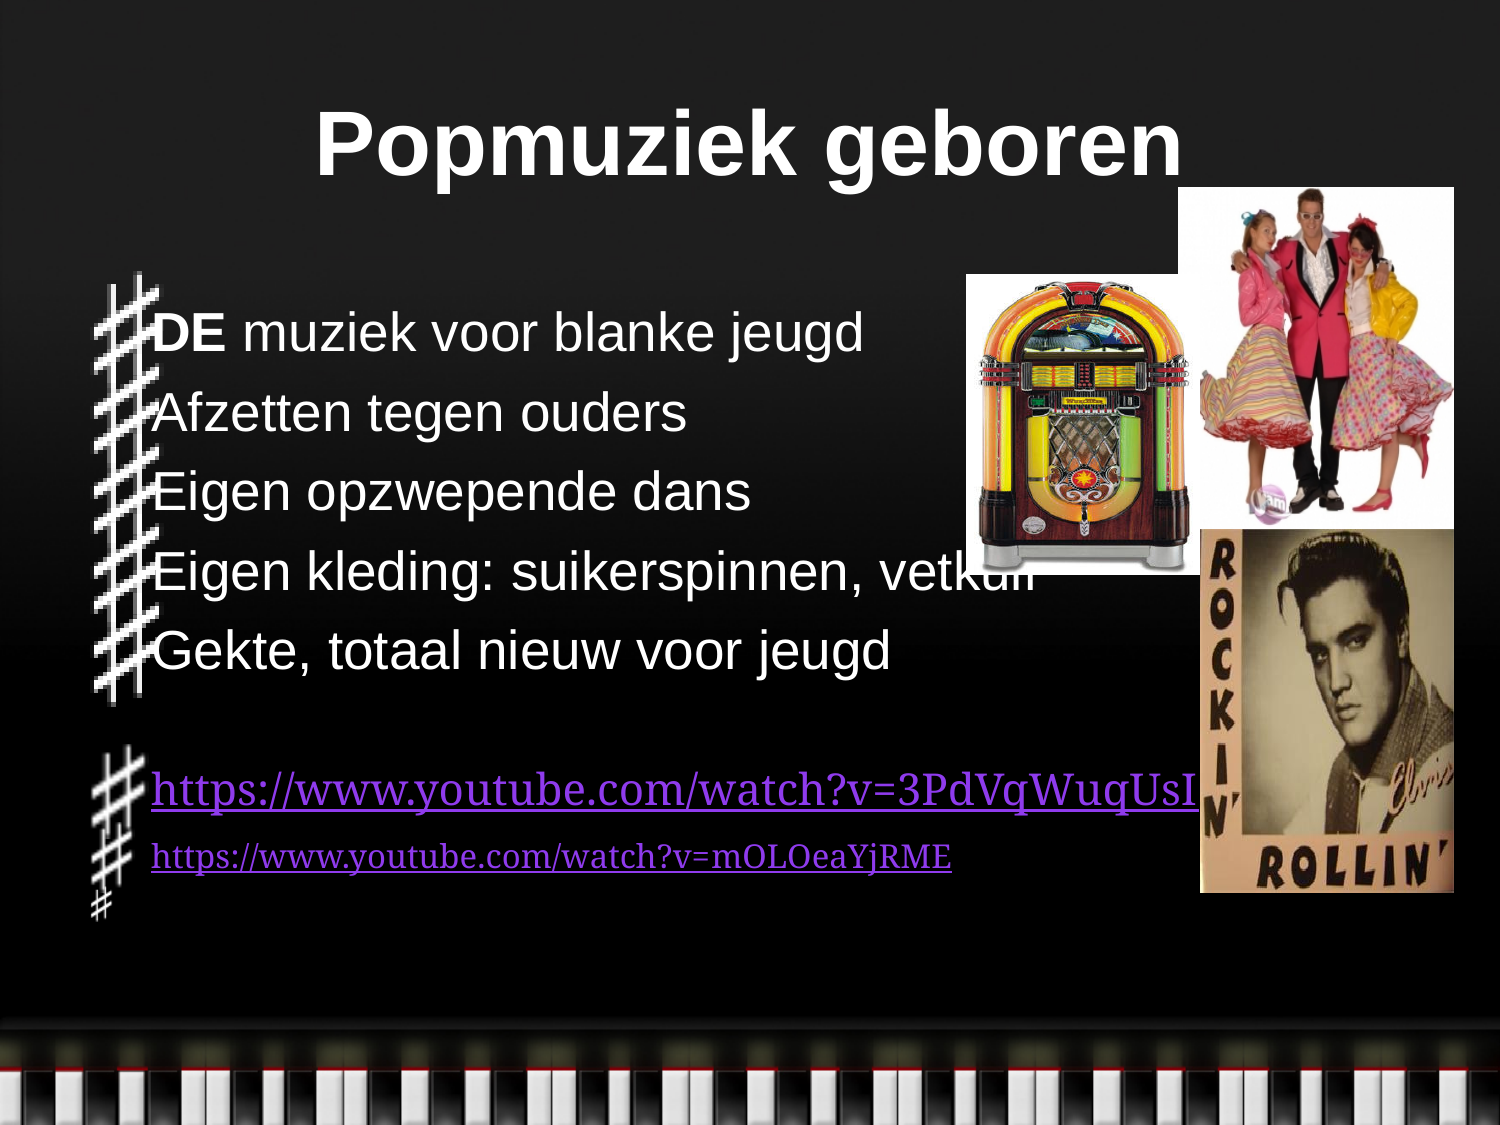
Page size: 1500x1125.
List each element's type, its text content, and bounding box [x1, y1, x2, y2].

list DE muziek voor blanke jeugd Afzetten tegen ouders Eigen opzwepende dans Eigen kleding: suikerspinnen, vetkuif Gekte, totaal nieuw voor jeugd https://www.youtube.com/watch?v=3PdVqWuqUsI https://www.youtube.com/watch?v=mOLOeaYjRME [75, 288, 1425, 925]
picture [0, 0, 1500, 1125]
title Popmuziek geboren [75, 45, 1425, 233]
